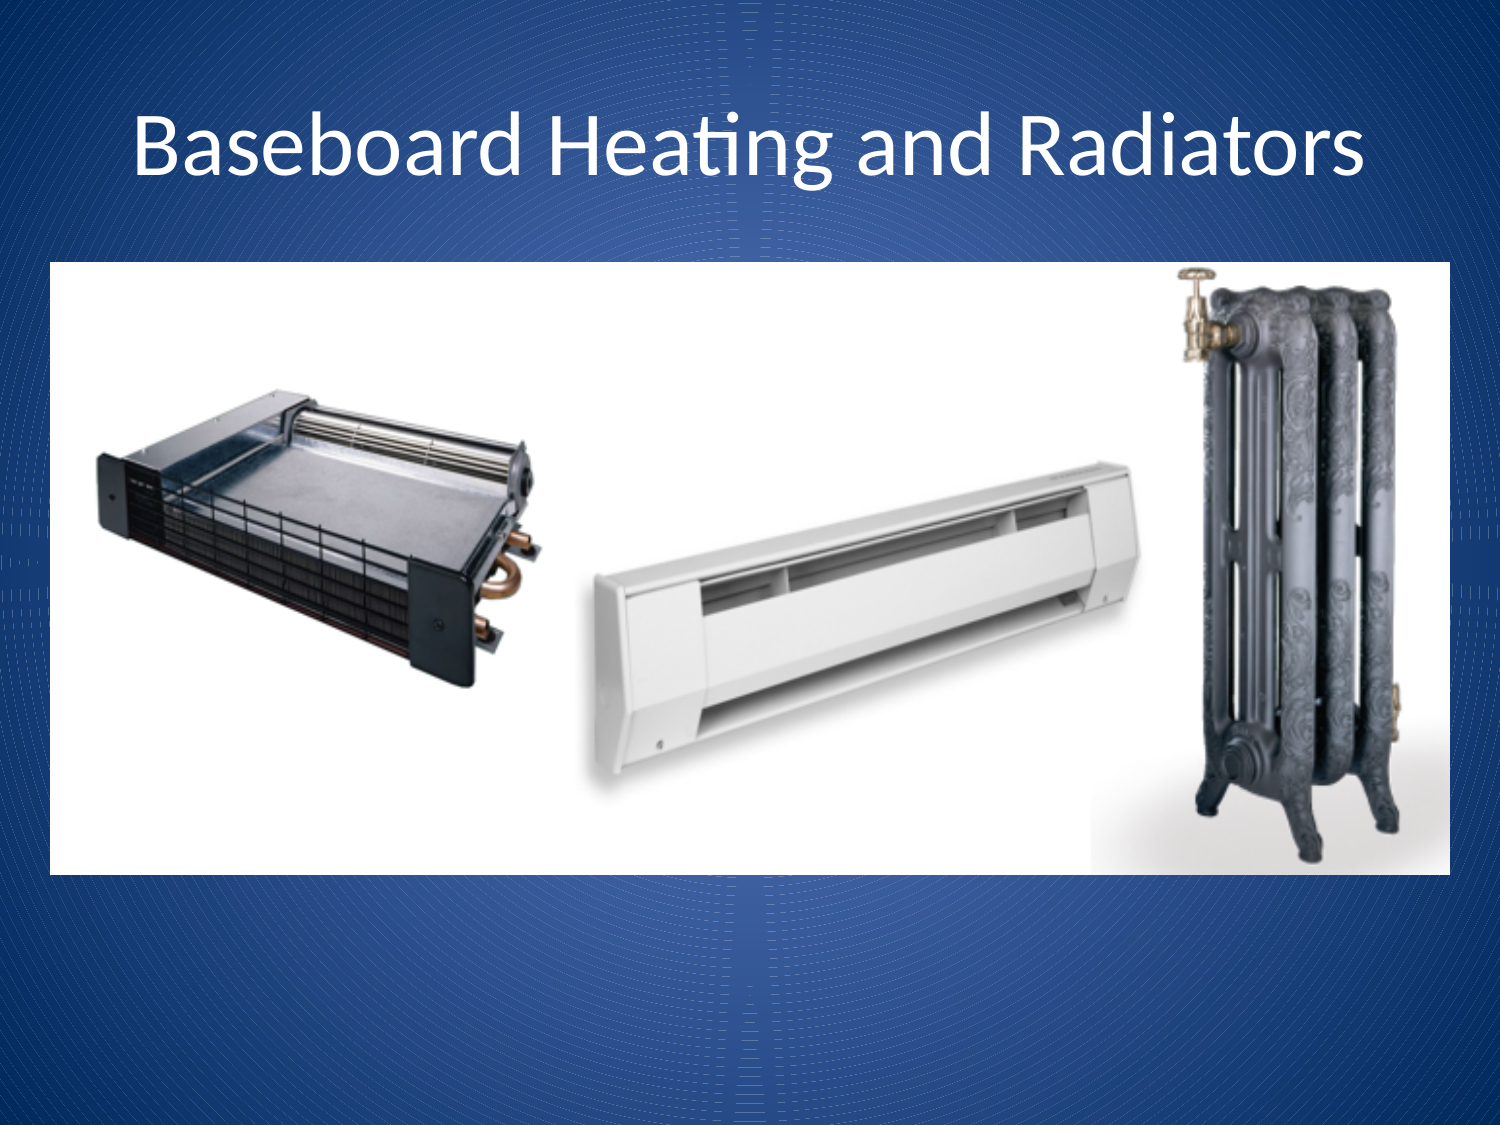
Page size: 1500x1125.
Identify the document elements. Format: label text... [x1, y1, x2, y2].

title Baseboard Heating and Radiators [75, 45, 1425, 233]
picture [49, 262, 1451, 876]
